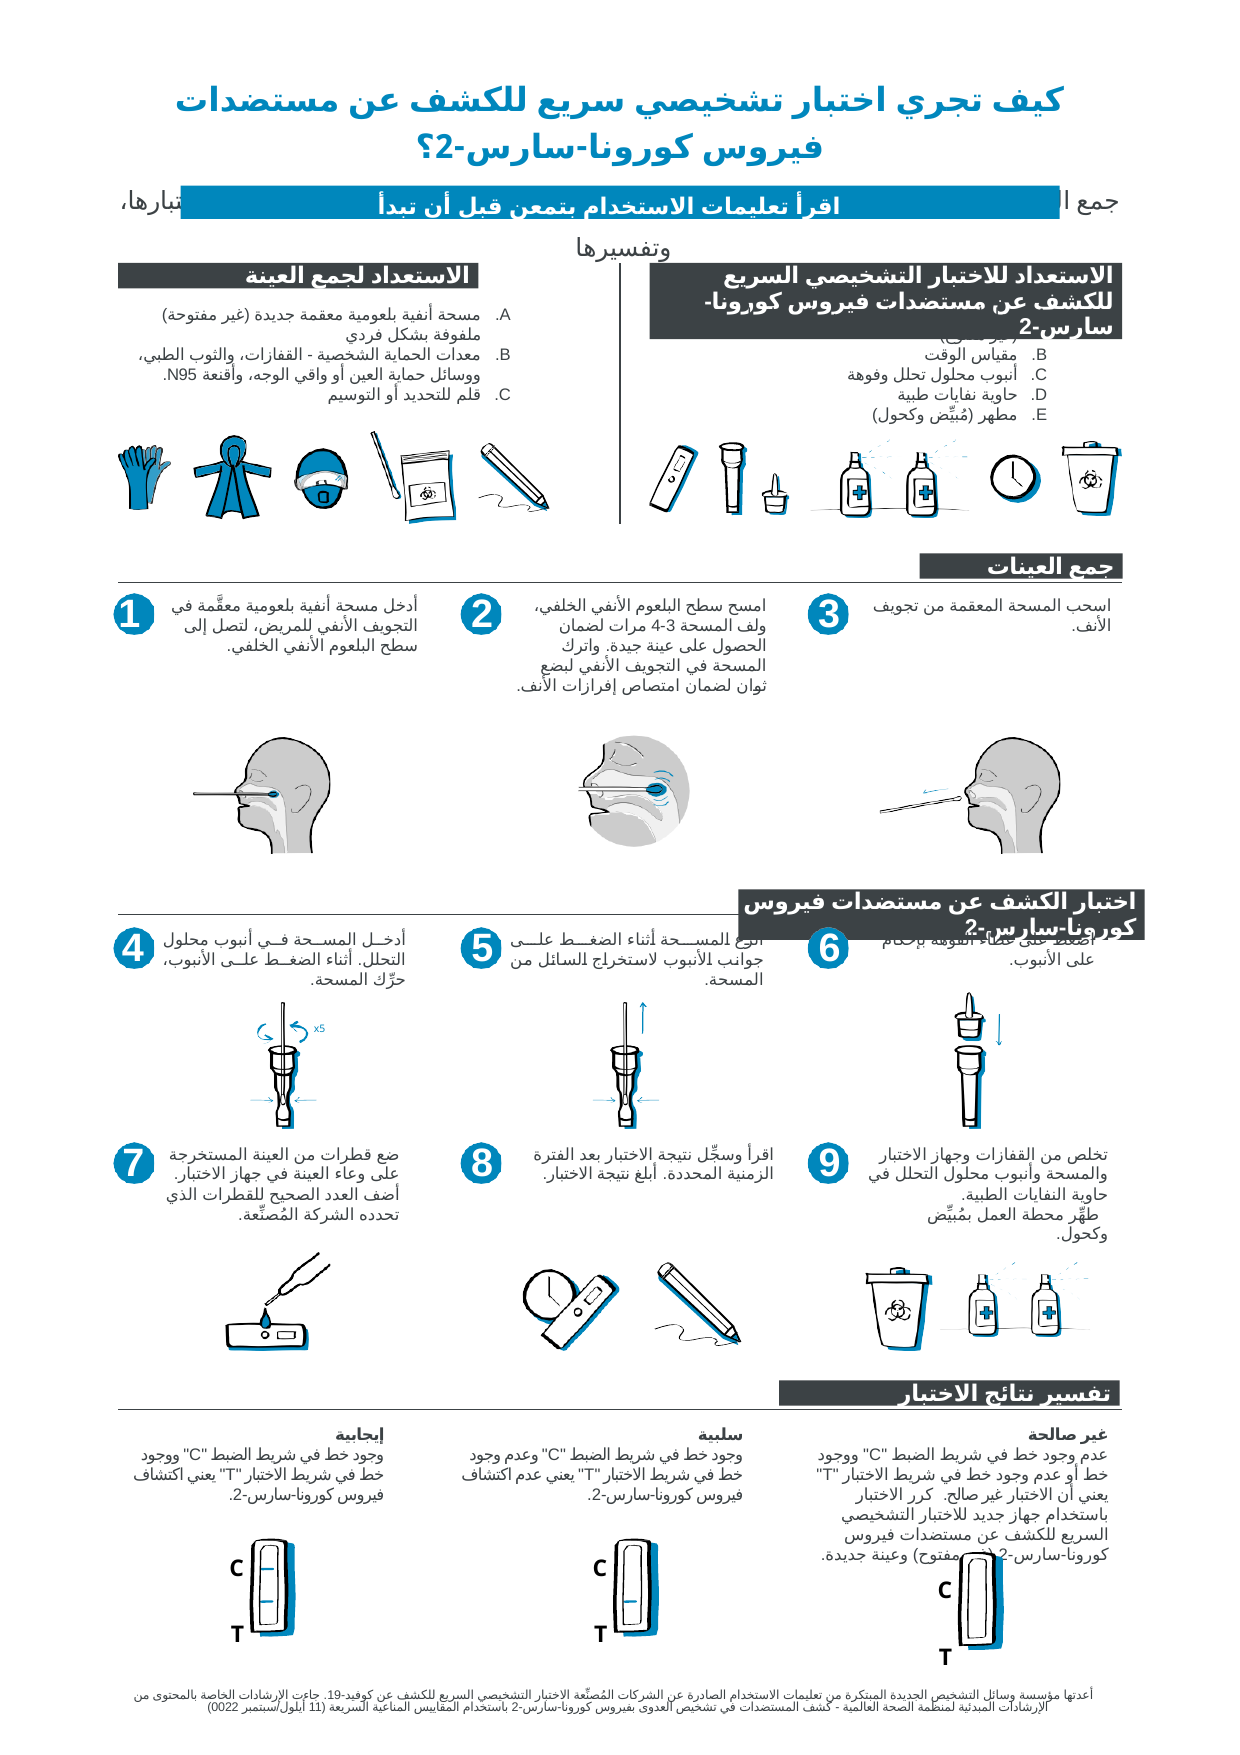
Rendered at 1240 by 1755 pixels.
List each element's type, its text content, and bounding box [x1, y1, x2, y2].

text_box غير صالحة عدم وجود خط في شريط الضبط "C" ووجود خط أو عدم وجود خط في شريط الاختبار "T" يعني أن الاختبار غير صالح. كرر الاختبار باستخدام جهاز جديد للاختبار التشخيصي السريع للكشف عن مستضدات فيروس كورونا-سارس-2 (غير مفتوح) وعينة جديدة. [805, 1421, 1111, 1564]
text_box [649, 445, 699, 513]
text_box اسحب المسحة المعقمة من تجويف الأنف. [856, 592, 1114, 635]
text_box [147, 1142, 155, 1184]
text_box مسحة أنفية بلعومية معقمة جديدة (غير مفتوحة) ملفوفة بشكل فردي معدات الحماية الشخصية - القفازات، والثوب الطبي، ووسائل حماية العين أو واقي الوجه، وأقنعة N95. قلم للتحديد أو التوسيم [116, 301, 513, 404]
text_box x5 [310, 1019, 328, 1035]
text_box [460, 1142, 466, 1184]
text_box C T [224, 1545, 247, 1648]
text_box 6 [814, 919, 843, 970]
text_box [522, 1269, 620, 1351]
text_box [143, 593, 155, 635]
text_box [843, 927, 849, 969]
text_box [249, 1538, 296, 1637]
text_box أدخل مسحة أنفية بلعومية معقَّمة في التجويف الأنفي للمريض، لتصل إلى سطح البلعوم الأنفي الخلفي. [161, 592, 421, 655]
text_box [718, 442, 748, 516]
text_box [146, 927, 155, 969]
text_box اقرأ وسجِّل نتيجة الاختبار بعد الفترة الزمنية المحددة. أبلغ نتيجة الاختبار. [509, 1141, 777, 1204]
text_box [113, 1142, 120, 1184]
text_box تفسير نتائج الاختبار [779, 1380, 1120, 1406]
text_box [118, 445, 171, 510]
text_box [879, 737, 1061, 854]
text_box [496, 593, 502, 635]
text_box [496, 927, 502, 969]
text_box C T [588, 1545, 610, 1648]
text_box إيجابية وجود خط في شريط الضبط "C" ووجود خط في شريط الاختبار "T" يعني اكتشاف فيروس كورونا-سارس-2. [116, 1421, 387, 1504]
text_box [809, 438, 970, 519]
text_box [496, 1142, 502, 1184]
text_box انزع المسحة أثناء الضغط على جوانب الأنبوب لاستخراج السائل من المسحة. [509, 926, 766, 989]
text_box جهاز اختبار مستضدات فيروس كورونا-سارس-2 جديد (غير مفتوح) مقياس الوقت أنبوب محلول تحلل وفوهة حاوية نفايات طبية مطهر (مُبيِّض وكحول) [647, 301, 1050, 424]
text_box [807, 1142, 814, 1184]
text_box 4 [117, 919, 146, 970]
text_box ضع قطرات من العينة المستخرجة على وعاء العينة في جهاز الاختبار. أضف العدد الصحيح للقطرات الذي تحدده الشركة المُصنِّعة. [161, 1141, 402, 1224]
text_box 5 [466, 919, 496, 970]
text_box [460, 593, 466, 635]
text_box [225, 1252, 331, 1351]
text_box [592, 1001, 660, 1129]
text_box [807, 593, 814, 635]
text_box جمع العينات [919, 553, 1123, 579]
text_box [113, 927, 117, 969]
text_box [478, 442, 550, 512]
text_box [113, 593, 121, 635]
text_box 8 [466, 1134, 496, 1185]
text_box 7 [120, 1134, 147, 1185]
text_box الاستعداد لجمع العينة [118, 262, 479, 289]
text_box 3 [814, 585, 843, 636]
text_box كيف تجري اختبار تشخيصي سريع للكشف عن مستضدات فيروس كورونا-سارس-2؟ جمع العينات للاختبار التشخيصي السريع للكشف عن مستضدات فيروس كورونا-سارس-2، واختبارها، وتفسيرها [116, 69, 1127, 262]
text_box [989, 454, 1042, 504]
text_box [761, 472, 790, 516]
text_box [939, 1261, 1091, 1337]
text_box اقرأ تعليمات الاستخدام بتمعن قبل أن تبدأ [180, 185, 1060, 219]
text_box تخلص من القفازات وجهاز الاختبار والمسحة وأنبوب محلول التحلل في حاوية النفايات الطبية. طهِّر محطة العمل بمُبيِّض وكحول. [856, 1141, 1111, 1244]
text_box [192, 435, 272, 520]
text_box 2 [466, 585, 496, 636]
text_box [843, 1142, 849, 1184]
text_box [954, 992, 1002, 1129]
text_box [612, 1538, 660, 1637]
text_box C T [933, 1568, 955, 1671]
text_box امسح سطح البلعوم الأنفي الخلفي، ولف المسحة 3-4 مرات لضمان الحصول على عينة جيدة. واترك المسحة في التجويف الأنفي لبضع ثوان لضمان امتصاص إفرازات الأنف. [509, 592, 769, 695]
text_box [193, 737, 331, 854]
text_box [865, 1267, 933, 1351]
text_box أدخل المسحة في أنبوب محلول التحلل. أثناء الضغط على الأنبوب، حرِّك المسحة. [161, 926, 408, 989]
text_box [1061, 441, 1122, 517]
text_box [807, 927, 814, 969]
text_box [370, 431, 457, 524]
text_box الاستعداد للاختبار التشخيصي السريع للكشف عن مستضدات فيروس كورونا-سارس-2 [649, 262, 1123, 340]
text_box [654, 1262, 742, 1347]
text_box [957, 1551, 1005, 1651]
text_box [843, 593, 849, 635]
text_box [460, 927, 466, 969]
text_box اضغط على غطاء الفوهة بإحكام على الأنبوب. [856, 926, 1098, 969]
text_box [294, 448, 349, 509]
text_box [493, 654, 771, 906]
text_box 9 [814, 1134, 843, 1185]
text_box [250, 1002, 317, 1129]
text_box اختبار الكشف عن مستضدات فيروس كورونا-سارس-2 [738, 889, 1145, 940]
text_box 1 [121, 585, 143, 636]
text_box سلبية وجود خط في شريط الضبط "C" وعدم وجود خط في شريط الاختبار "T" يعني عدم اكتشاف فيروس كورونا-سارس-2. [458, 1421, 746, 1504]
text_box أعدتها مؤسسة وسائل التشخيص الجديدة المبتكرة من تعليمات الاستخدام الصادرة عن الشركات المُصنِّعة الاختبار التشخيصي السريع للكشف عن كوفيد-19. جاءت الإرشادات الخاصة بالمحتوى من الإرشادات المبدئية لمنظمة الصحة العالمية - كشف المستضدات في تشخيص العدوى بفيروس كورونا-سارس-2 باستخدام المقاييس المناعية السريعة (11 أيلول/سبتمبر 0022) [132, 1684, 1095, 1715]
